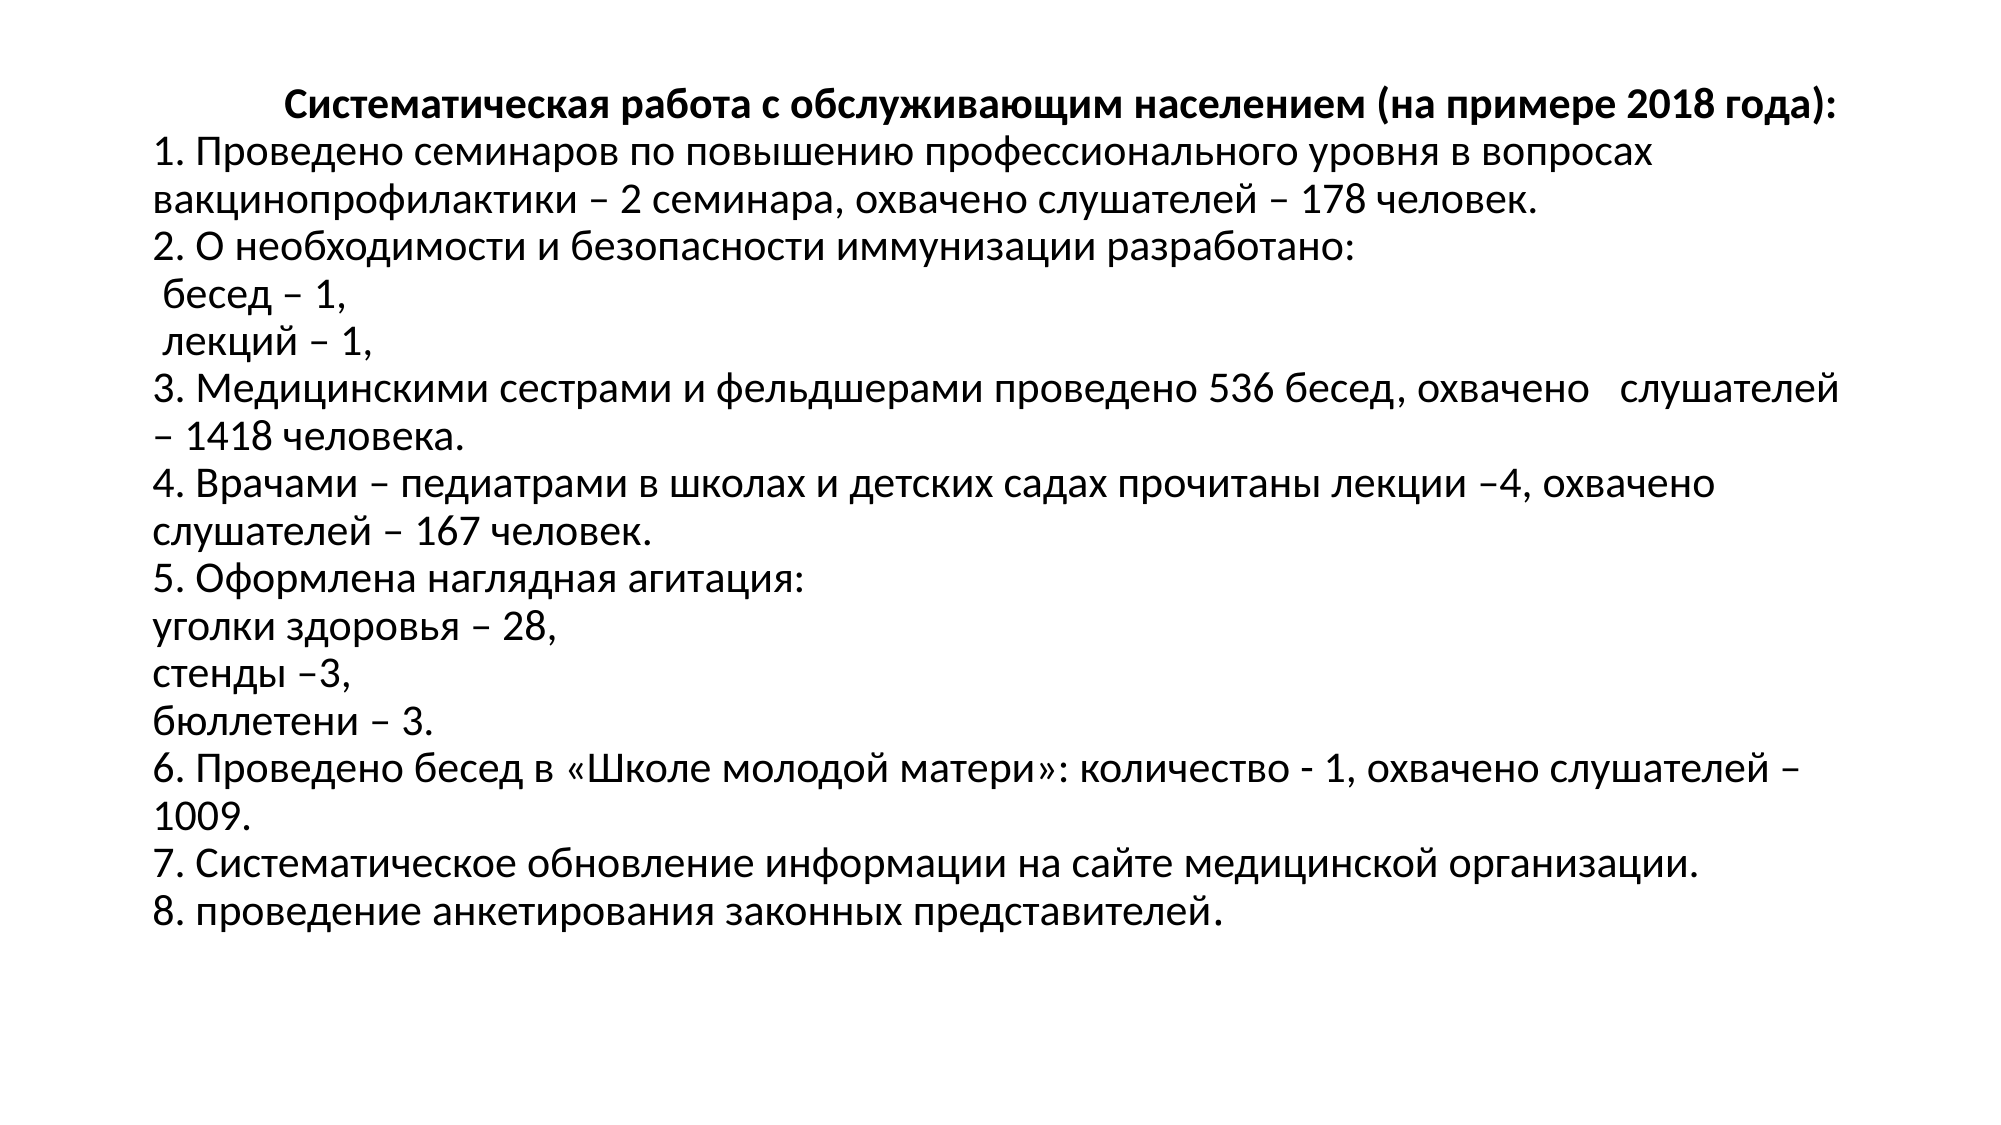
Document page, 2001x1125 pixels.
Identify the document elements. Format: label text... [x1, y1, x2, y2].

title Систематическая работа с обслуживающим населением (на примере 2018 года): 1. Проведено семинаров по повышению профессионального уровня в вопросах вакцинопрофилактики – 2 семинара, охвачено слушателей – 178 человек. 2. О необходимости и безопасности иммунизации разработано: бесед – 1, лекций – 1, 3. Медицинскими сестрами и фельдшерами проведено 536 бесед, охвачено слушателей – 1418 человека. 4. Врачами – педиатрами в школах и детских садах прочитаны лекции –4, охвачено слушателей – 167 человек. 5. Оформлена наглядная агитация: уголки здоровья – 28, стенды –3, бюллетени – 3. 6. Проведено бесед в «Школе молодой матери»: количество - 1, охвачено слушателей – 1009. 7. Систематическое обновление информации на сайте медицинской организации. 8. проведение анкетирования законных представителей. [137, 59, 1863, 1056]
